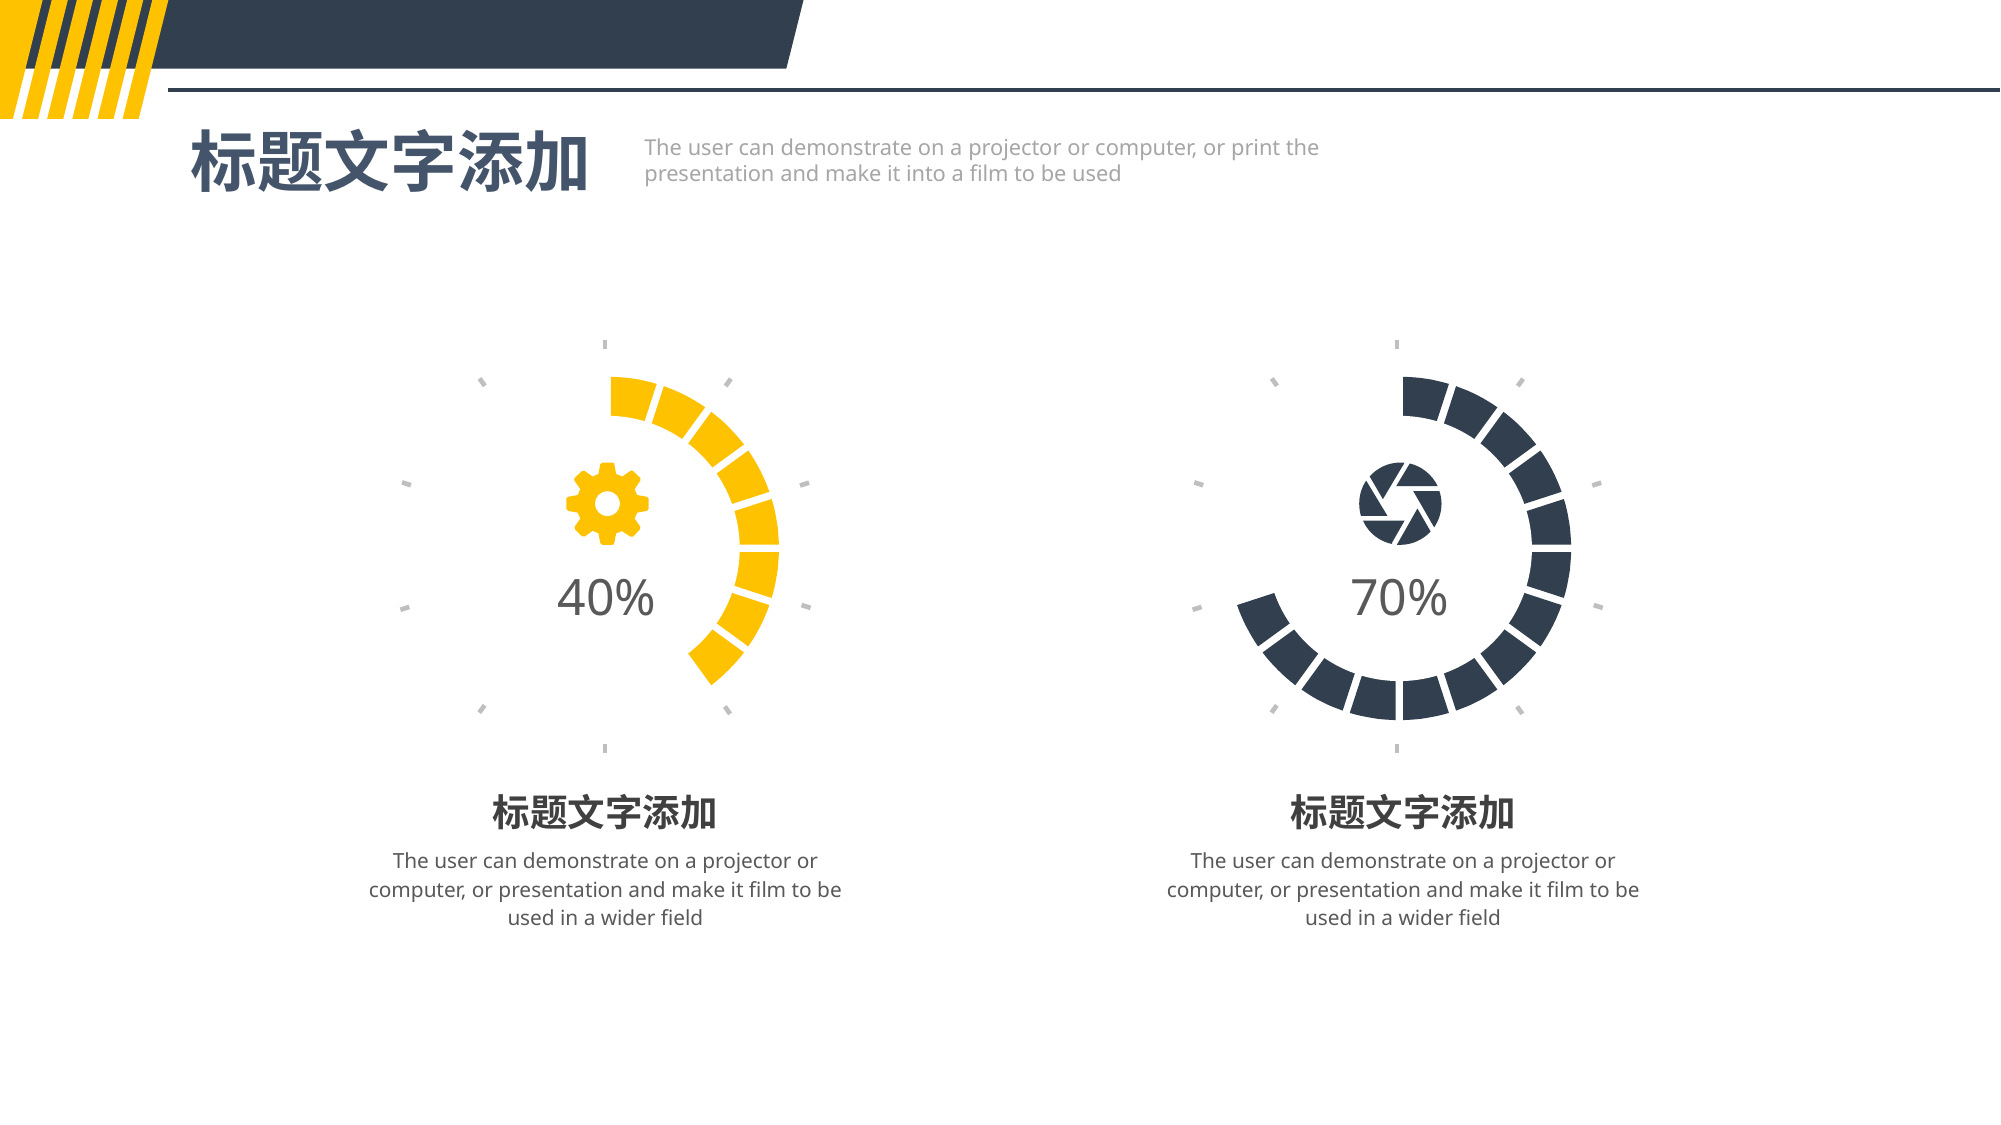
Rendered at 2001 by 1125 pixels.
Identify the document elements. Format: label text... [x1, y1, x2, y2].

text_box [348, 781, 863, 939]
text_box 标题文字添加 [175, 112, 606, 207]
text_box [1192, 339, 1603, 753]
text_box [0, 0, 169, 119]
text_box [169, 0, 805, 70]
text_box The user can demonstrate on a projector or computer, or print the presentation and make it into a film to be used [629, 125, 1463, 194]
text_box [1145, 781, 1661, 939]
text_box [400, 339, 811, 753]
